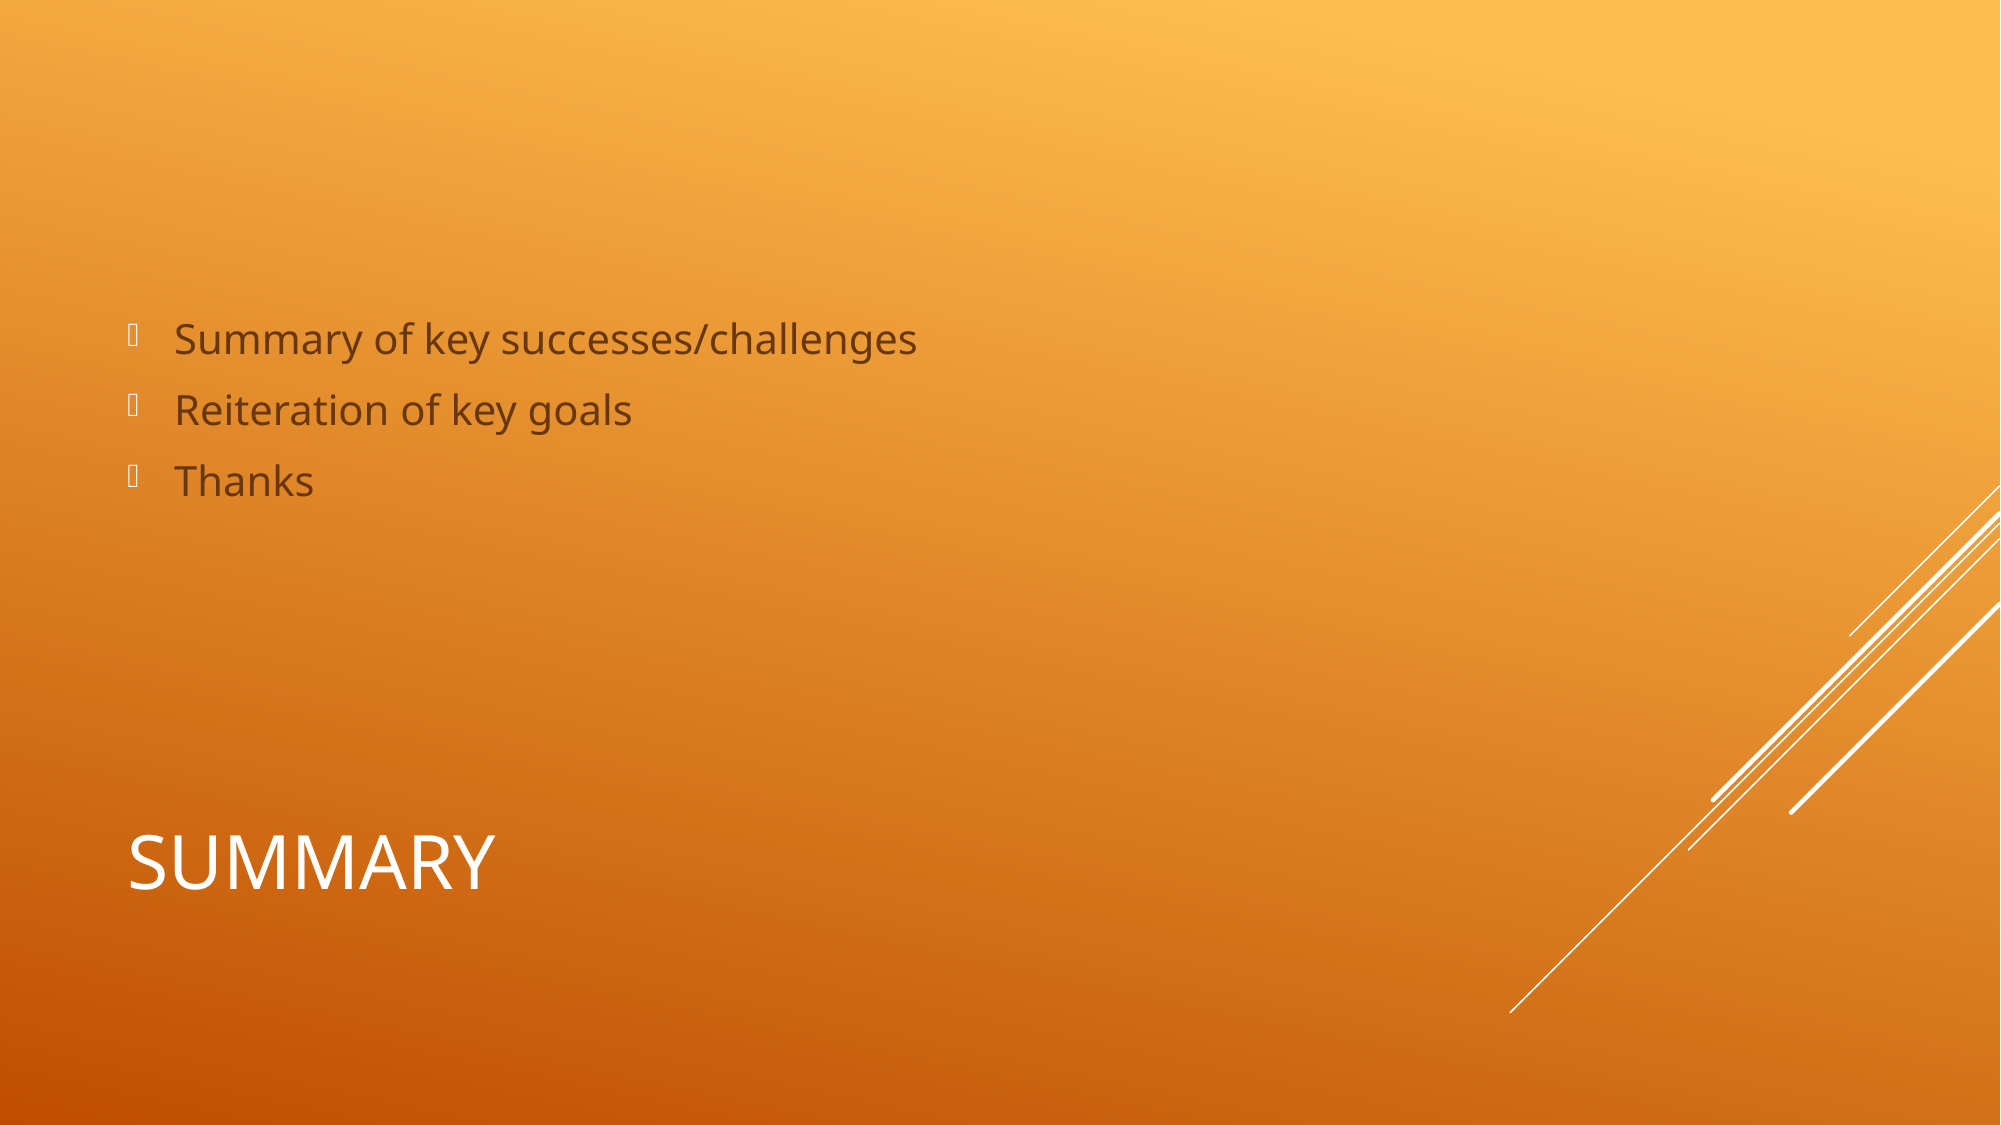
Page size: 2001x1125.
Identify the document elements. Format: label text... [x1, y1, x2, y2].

list Summary of key successes/challenges Reiteration of key goals Thanks [112, 112, 1513, 706]
title Summary [112, 736, 1513, 984]
